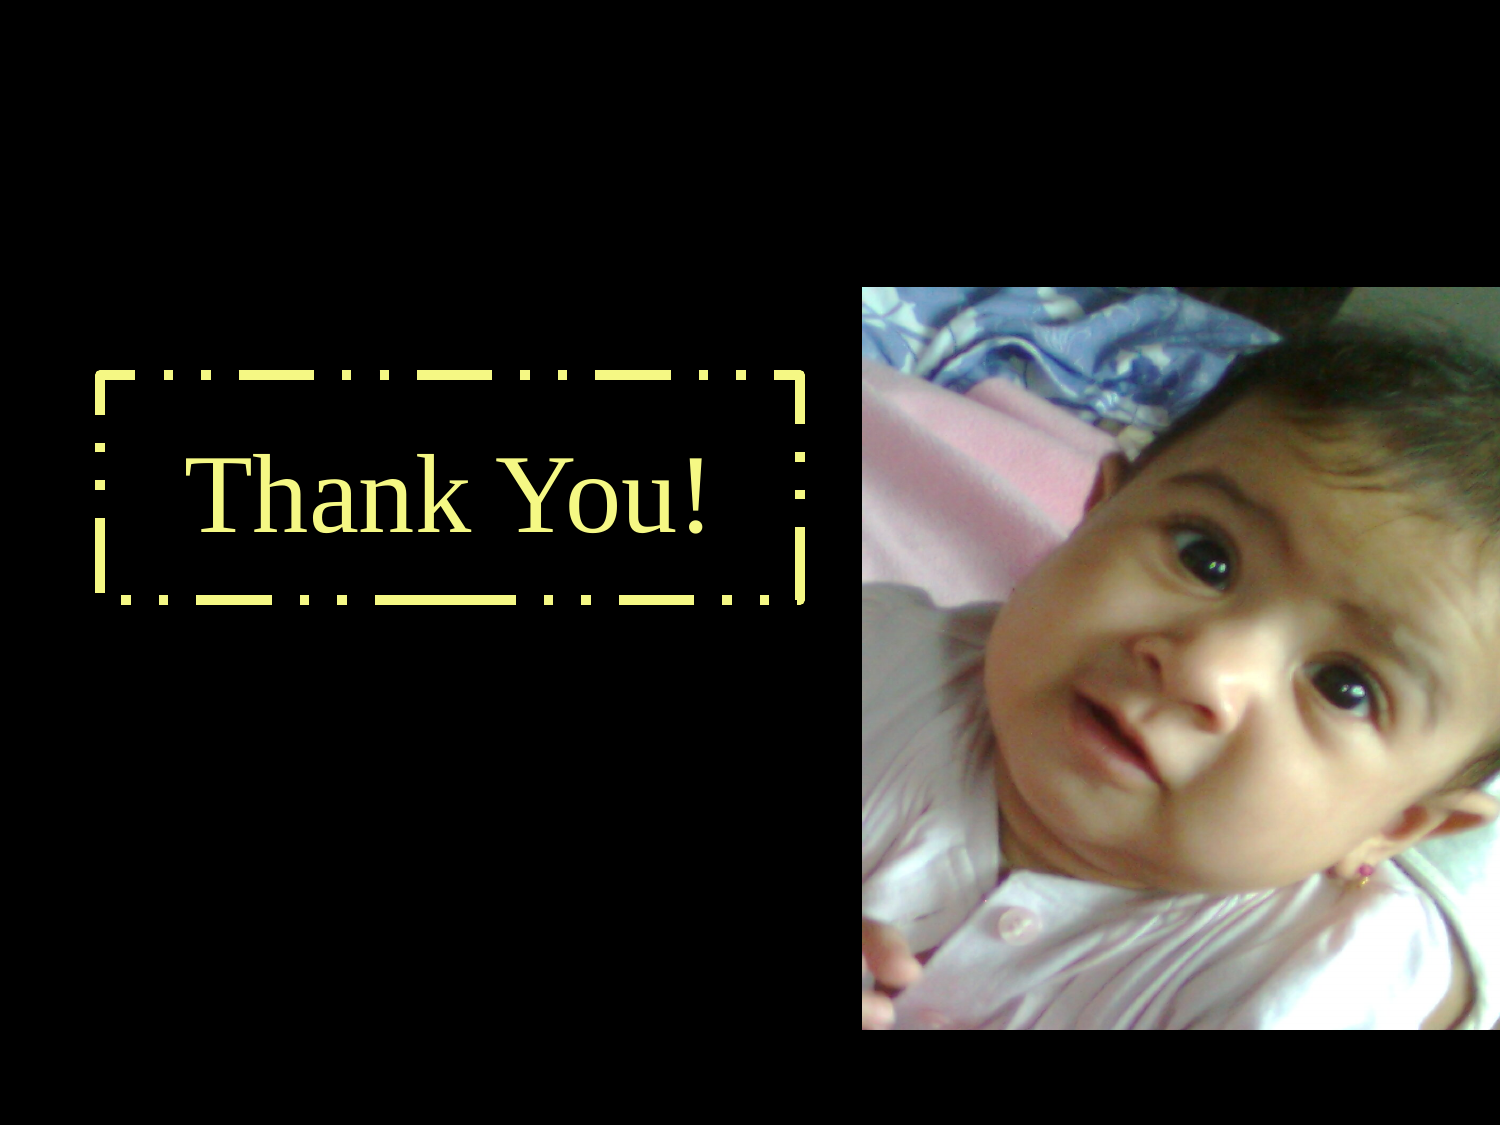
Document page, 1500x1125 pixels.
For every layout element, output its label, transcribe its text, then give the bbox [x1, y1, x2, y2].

title Thank You! [99, 375, 800, 600]
picture [862, 287, 1500, 1030]
